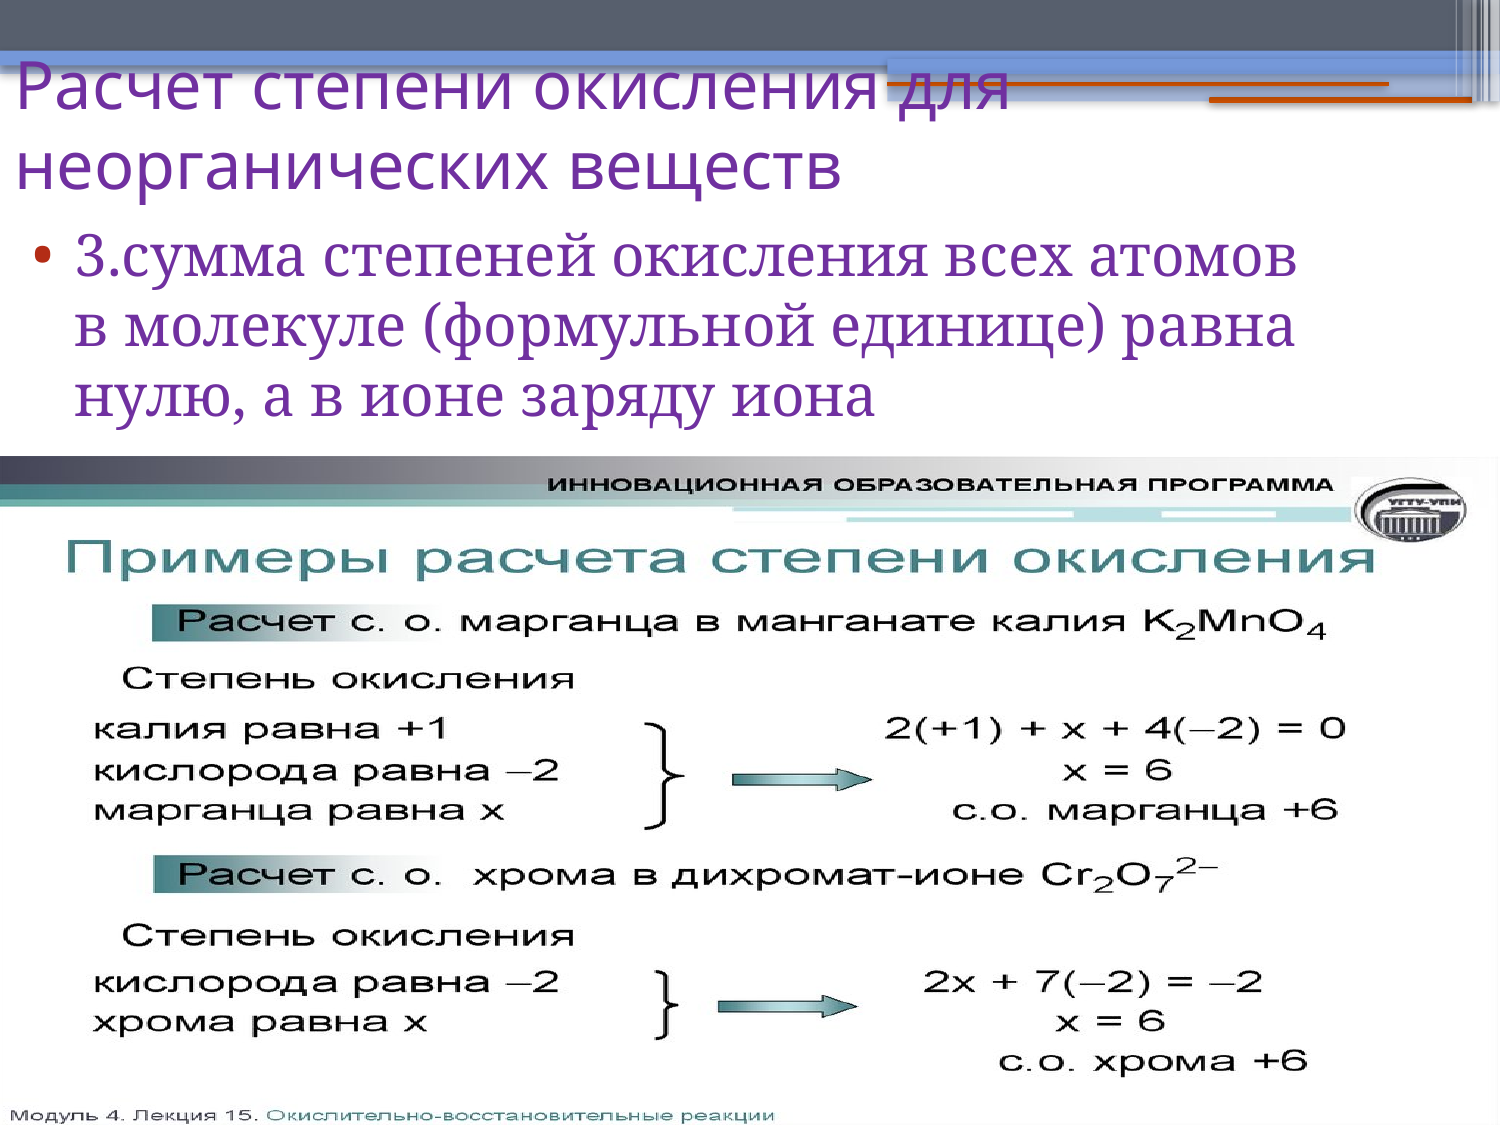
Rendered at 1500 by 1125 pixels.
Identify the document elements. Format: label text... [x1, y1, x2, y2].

text_box 3.сумма степеней окисления всех атомов в молекуле (формульной единице) равна нулю, а в ионе заряду иона [0, 210, 1350, 455]
picture [0, 456, 1500, 1125]
text_box Расчет степени окисления для неорганических веществ [0, 35, 1350, 210]
